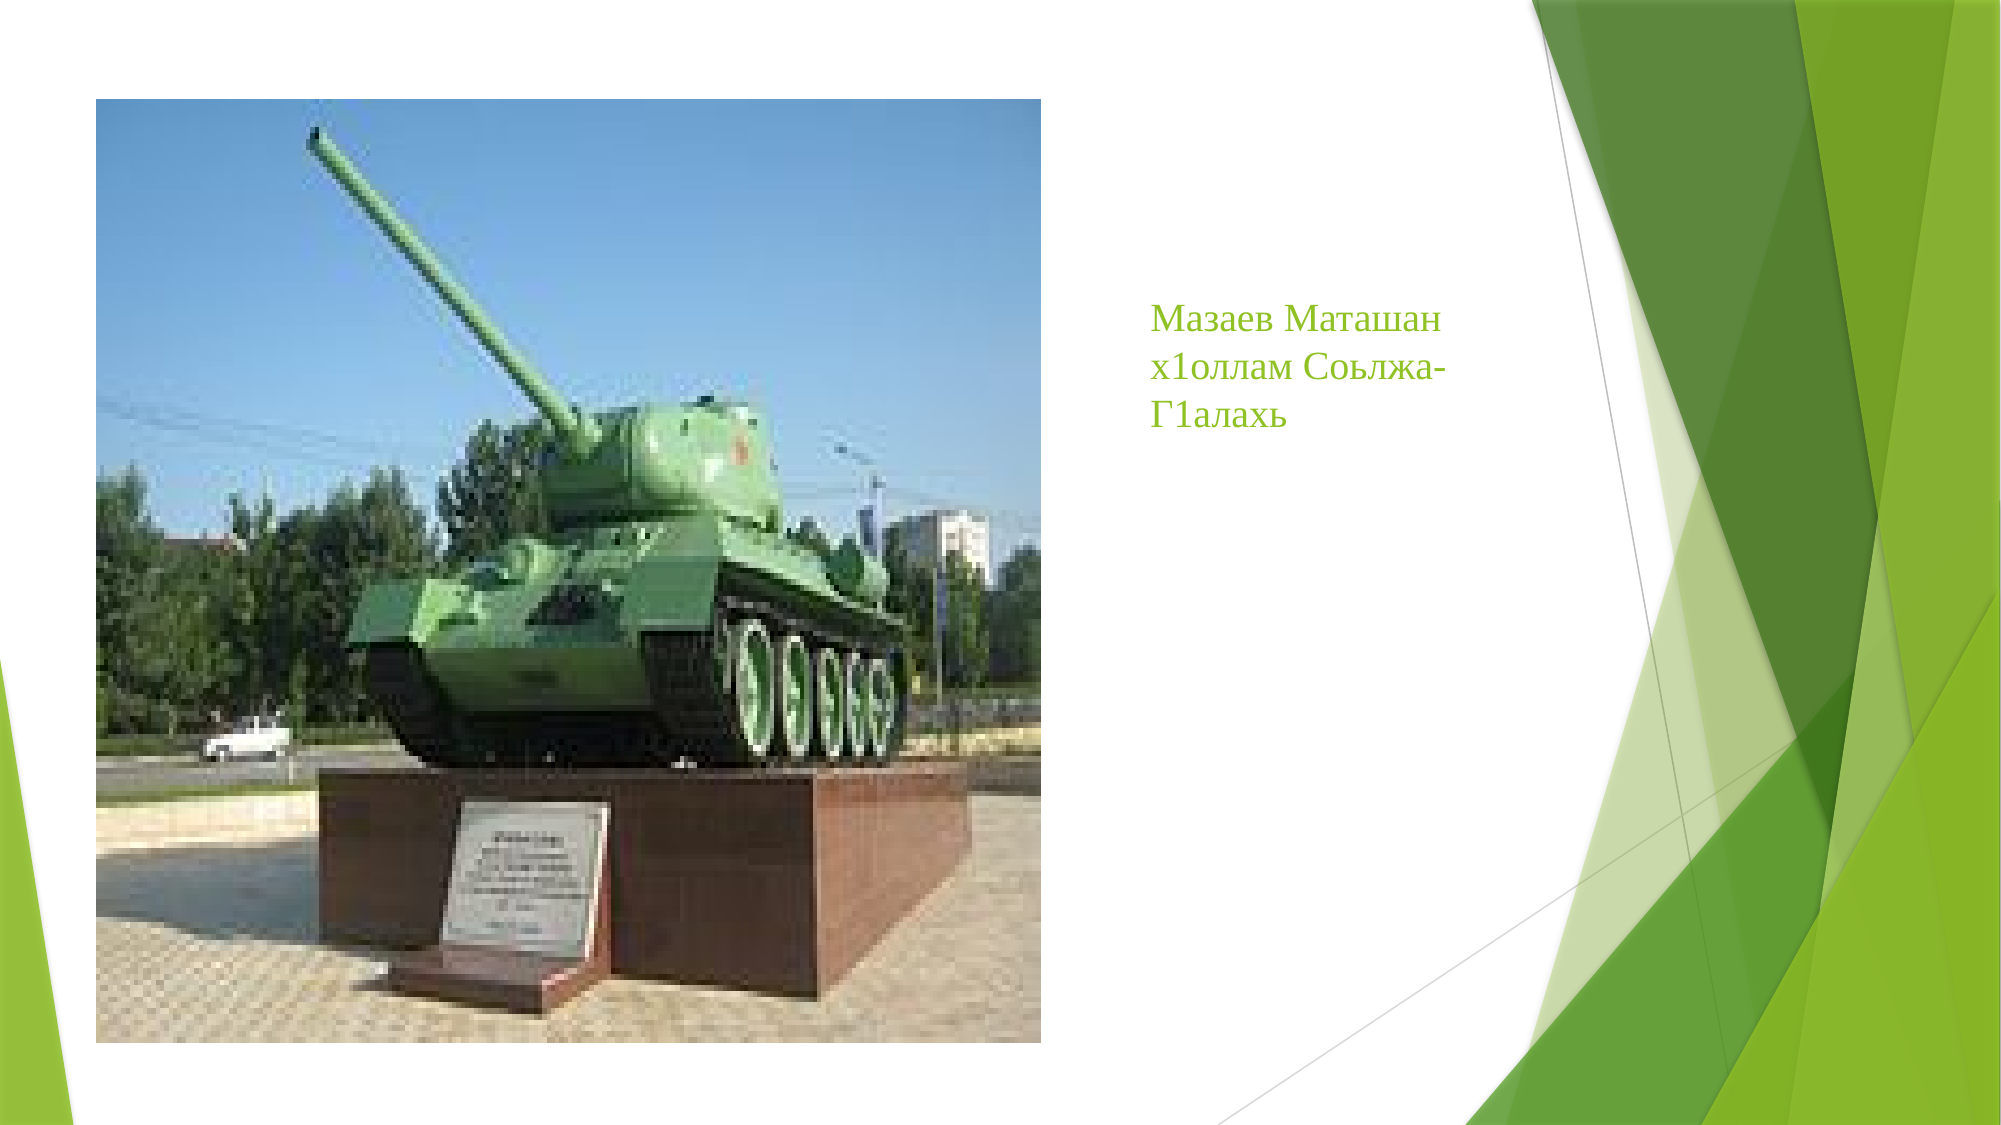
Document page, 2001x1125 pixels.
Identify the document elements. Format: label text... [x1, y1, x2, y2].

title Мазаев Маташан х1оллам Соьлжа-Г1алахь [1135, 172, 1462, 485]
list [96, 99, 1041, 1043]
